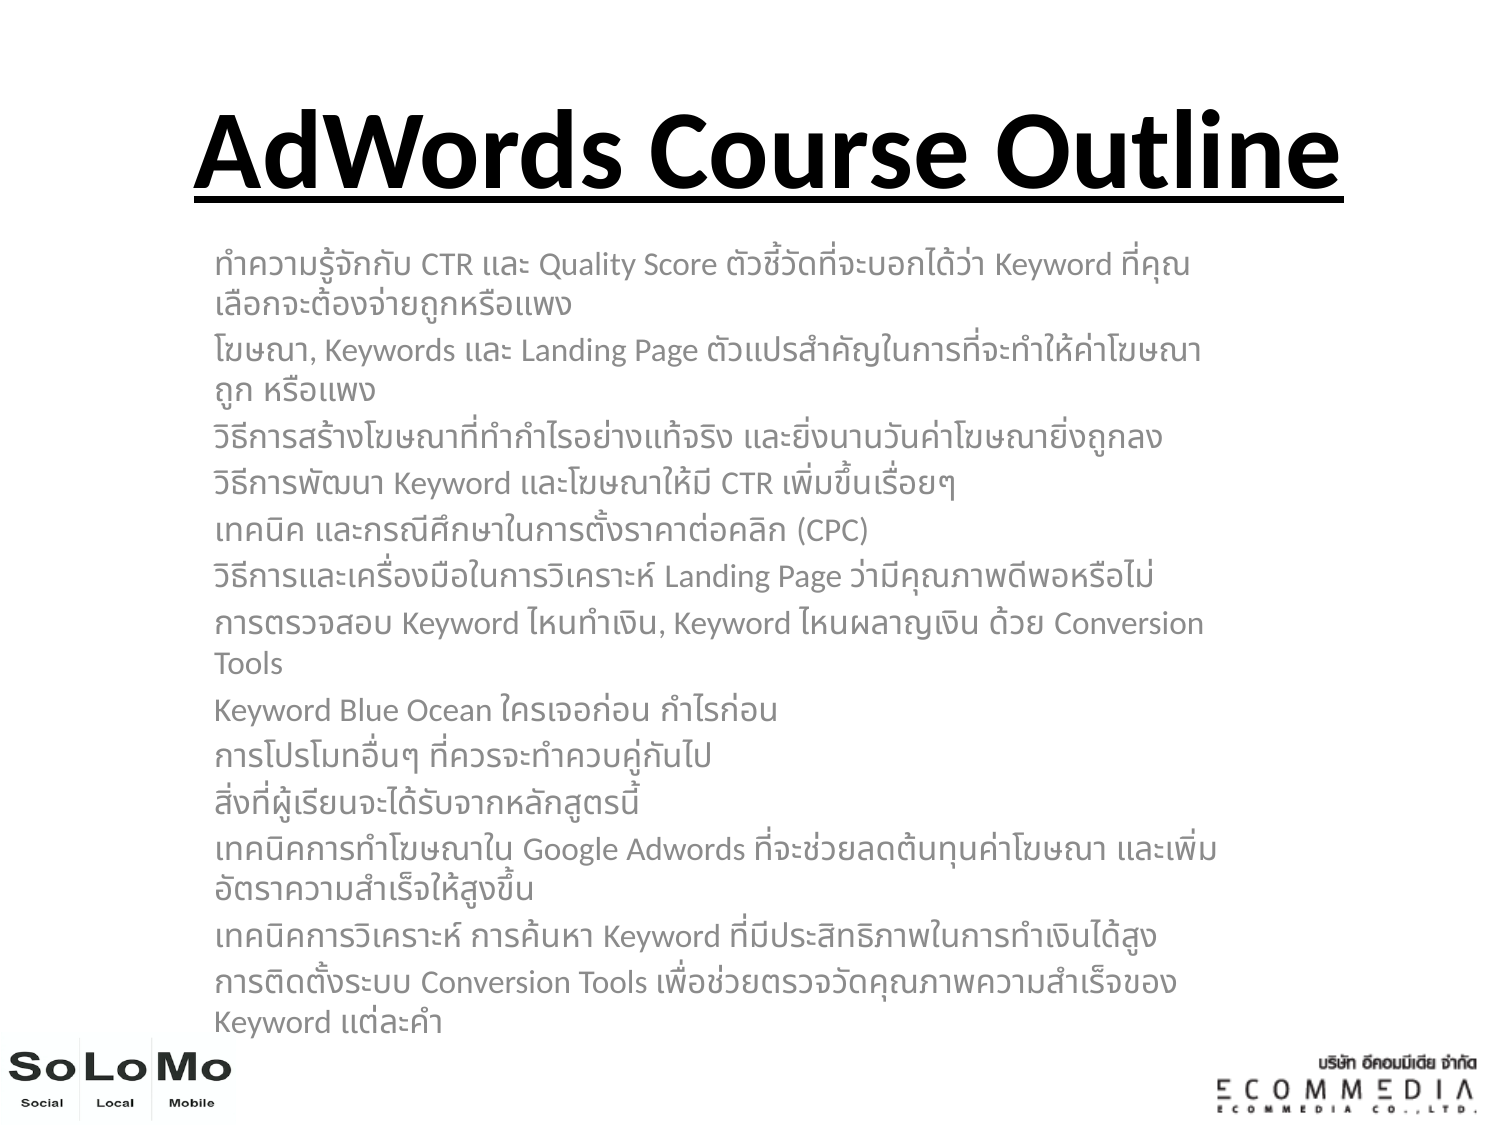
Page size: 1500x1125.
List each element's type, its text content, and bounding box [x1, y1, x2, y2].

picture [1206, 1031, 1489, 1116]
subtitle ทำความรู้จักกับ CTR และ Quality Score ตัวชี้วัดที่จะบอกได้ว่า Keyword ที่คุณเลือกจะต้องจ่ายถูกหรือแพง โฆษณา, Keywords และ Landing Page ตัวแปรสำคัญในการที่จะทำให้ค่าโฆษณาถูก หรือแพง วิธีการสร้างโฆษณาที่ทำกำไรอย่างแท้จริง และยิ่งนานวันค่าโฆษณายิ่งถูกลง วิธีการพัฒนา Keyword และโฆษณาให้มี CTR เพิ่มขึ้นเรื่อยๆ เทคนิค และกรณีศึกษาในการตั้งราคาต่อคลิก (CPC) วิธีการและเครื่องมือในการวิเคราะห์ Landing Page ว่ามีคุณภาพดีพอหรือไม่ การตรวจสอบ Keyword ไหนทำเงิน, Keyword ไหนผลาญเงิน ด้วย Conversion Tools Keyword Blue Ocean ใครเจอก่อน กำไรก่อน การโปรโมทอื่นๆ ที่ควรจะทำควบคู่กันไป สิ่งที่ผู้เรียนจะได้รับจากหลักสูตรนี้ เทคนิคการทำโฆษณาใน Google Adwords ที่จะช่วยลดต้นทุนค่าโฆษณา และเพิ่มอัตราความสำเร็จให้สูงขึ้น เทคนิคการวิเคราะห์ การค้นหา Keyword ที่มีประสิทธิภาพในการทำเงินได้สูง การติดตั้งระบบ Conversion Tools เพื่อช่วยตรวจวัดคุณภาพความสำเร็จของ Keyword แต่ละคำ [199, 234, 1250, 938]
title AdWords Course Outline [131, 23, 1407, 265]
picture [0, 1031, 237, 1125]
